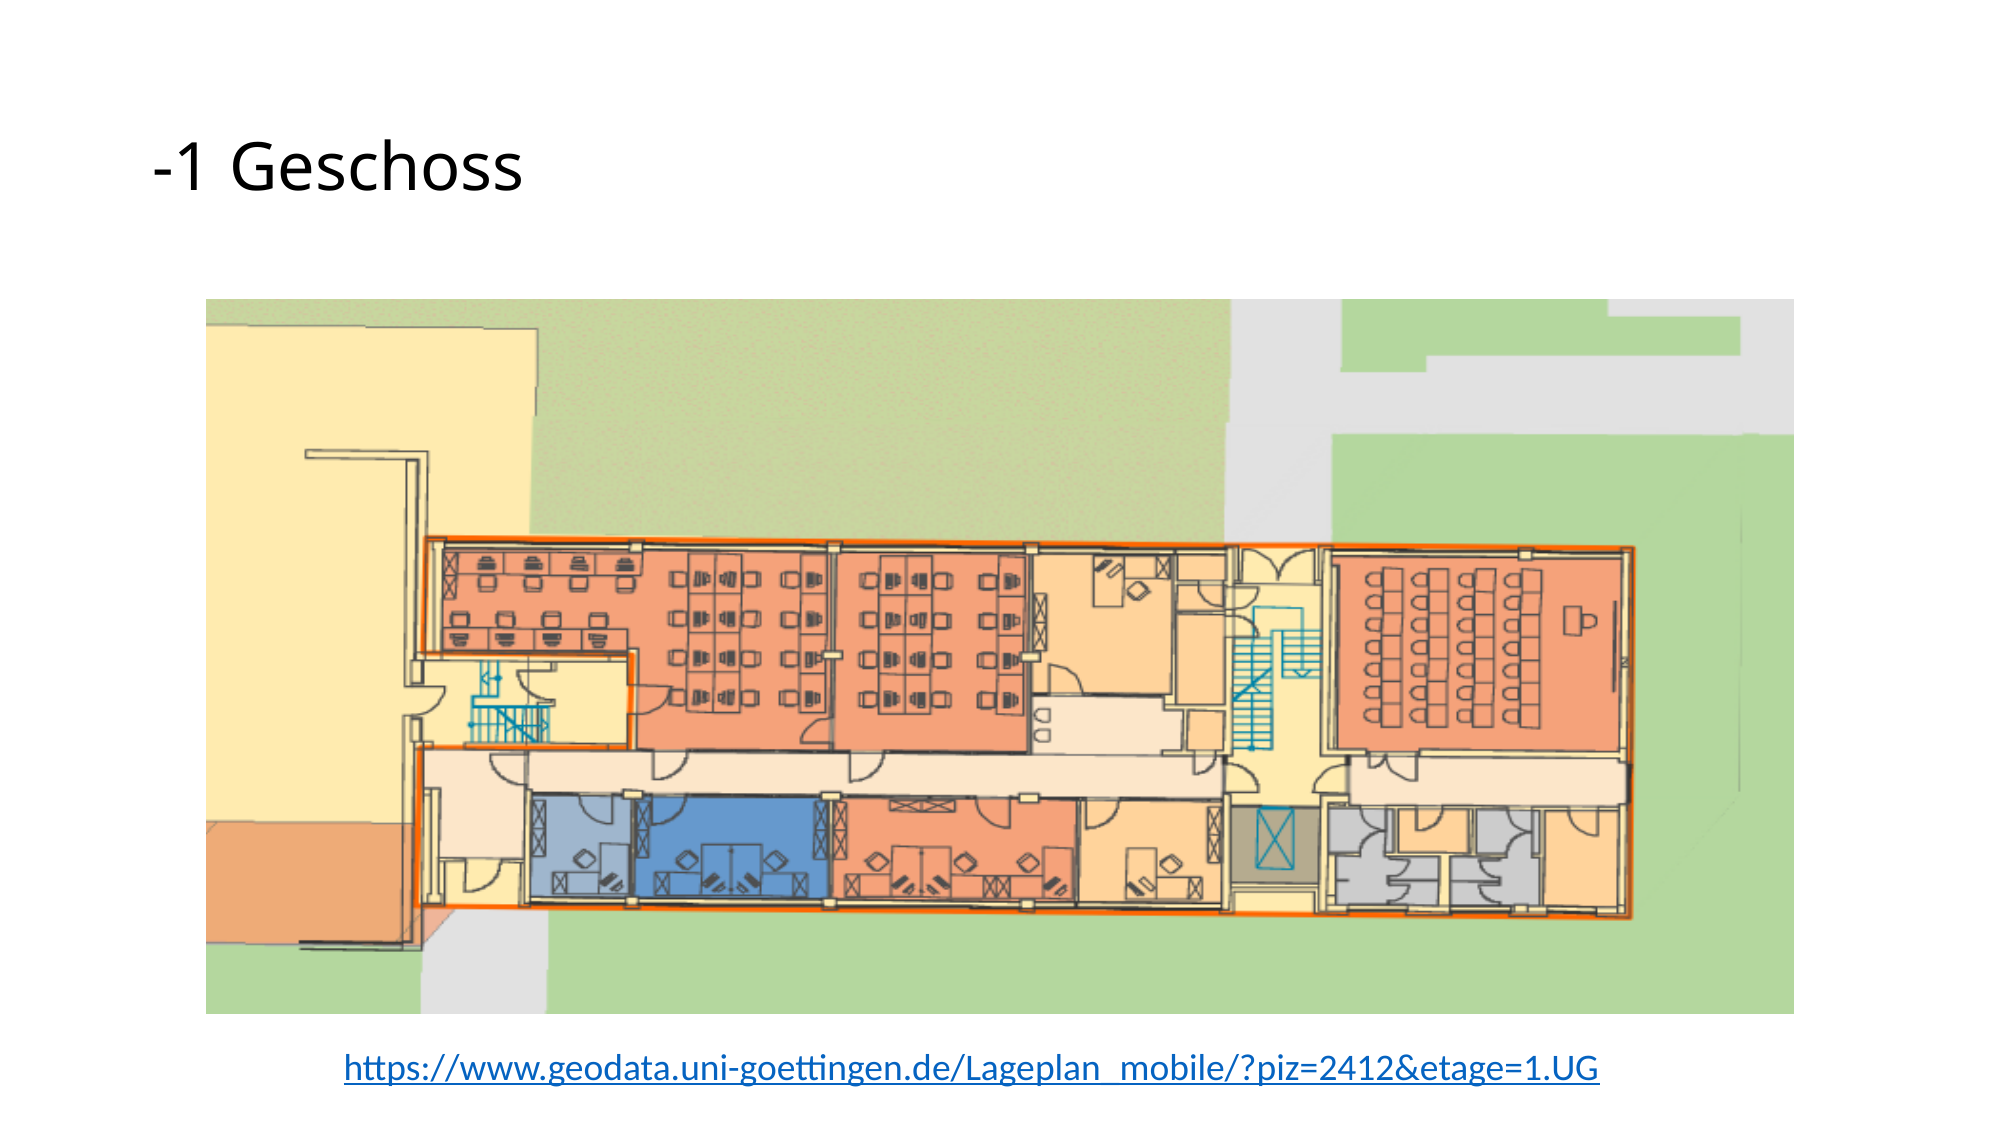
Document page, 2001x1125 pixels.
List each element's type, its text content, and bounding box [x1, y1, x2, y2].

text_box https://www.geodata.uni-goettingen.de/Lageplan_mobile/?piz=2412&etage=1.UG [328, 1035, 1615, 1096]
picture [206, 299, 1794, 1014]
text_box -1 Geschoss [137, 59, 1863, 278]
